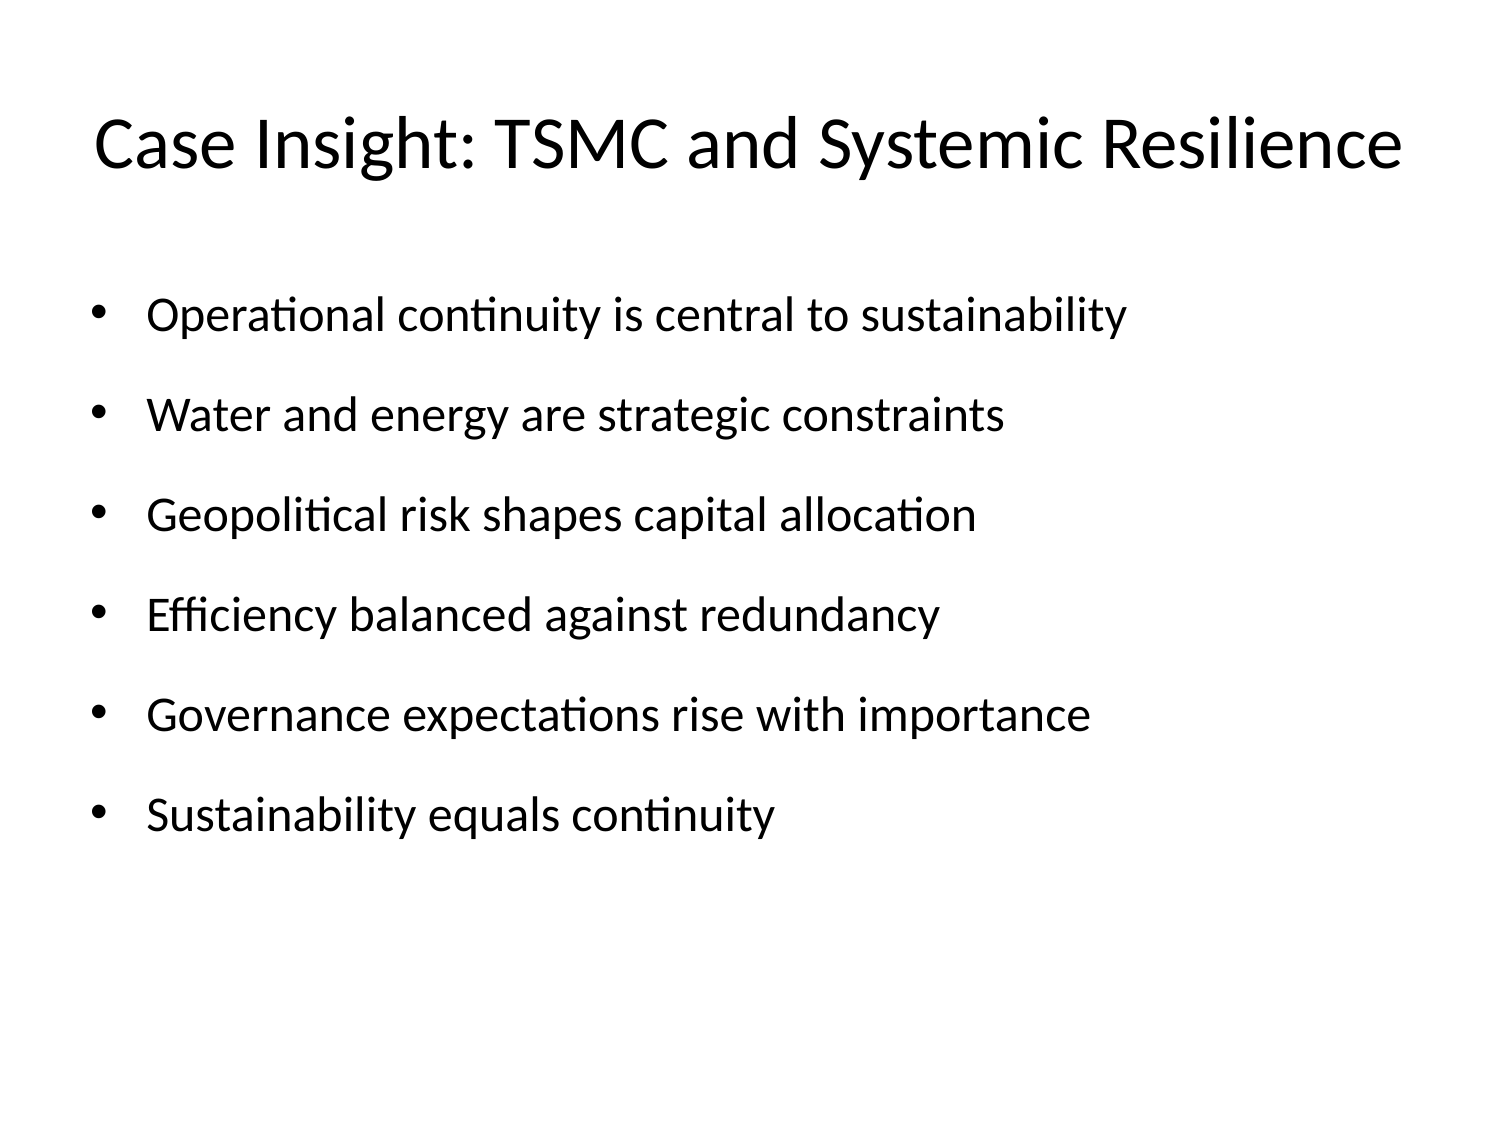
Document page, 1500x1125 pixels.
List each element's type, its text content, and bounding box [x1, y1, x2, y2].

list Operational continuity is central to sustainability Water and energy are strategic constraints Geopolitical risk shapes capital allocation Efficiency balanced against redundancy Governance expectations rise with importance Sustainability equals continuity [75, 244, 1425, 987]
title Case Insight: TSMC and Systemic Resilience [75, 45, 1425, 233]
